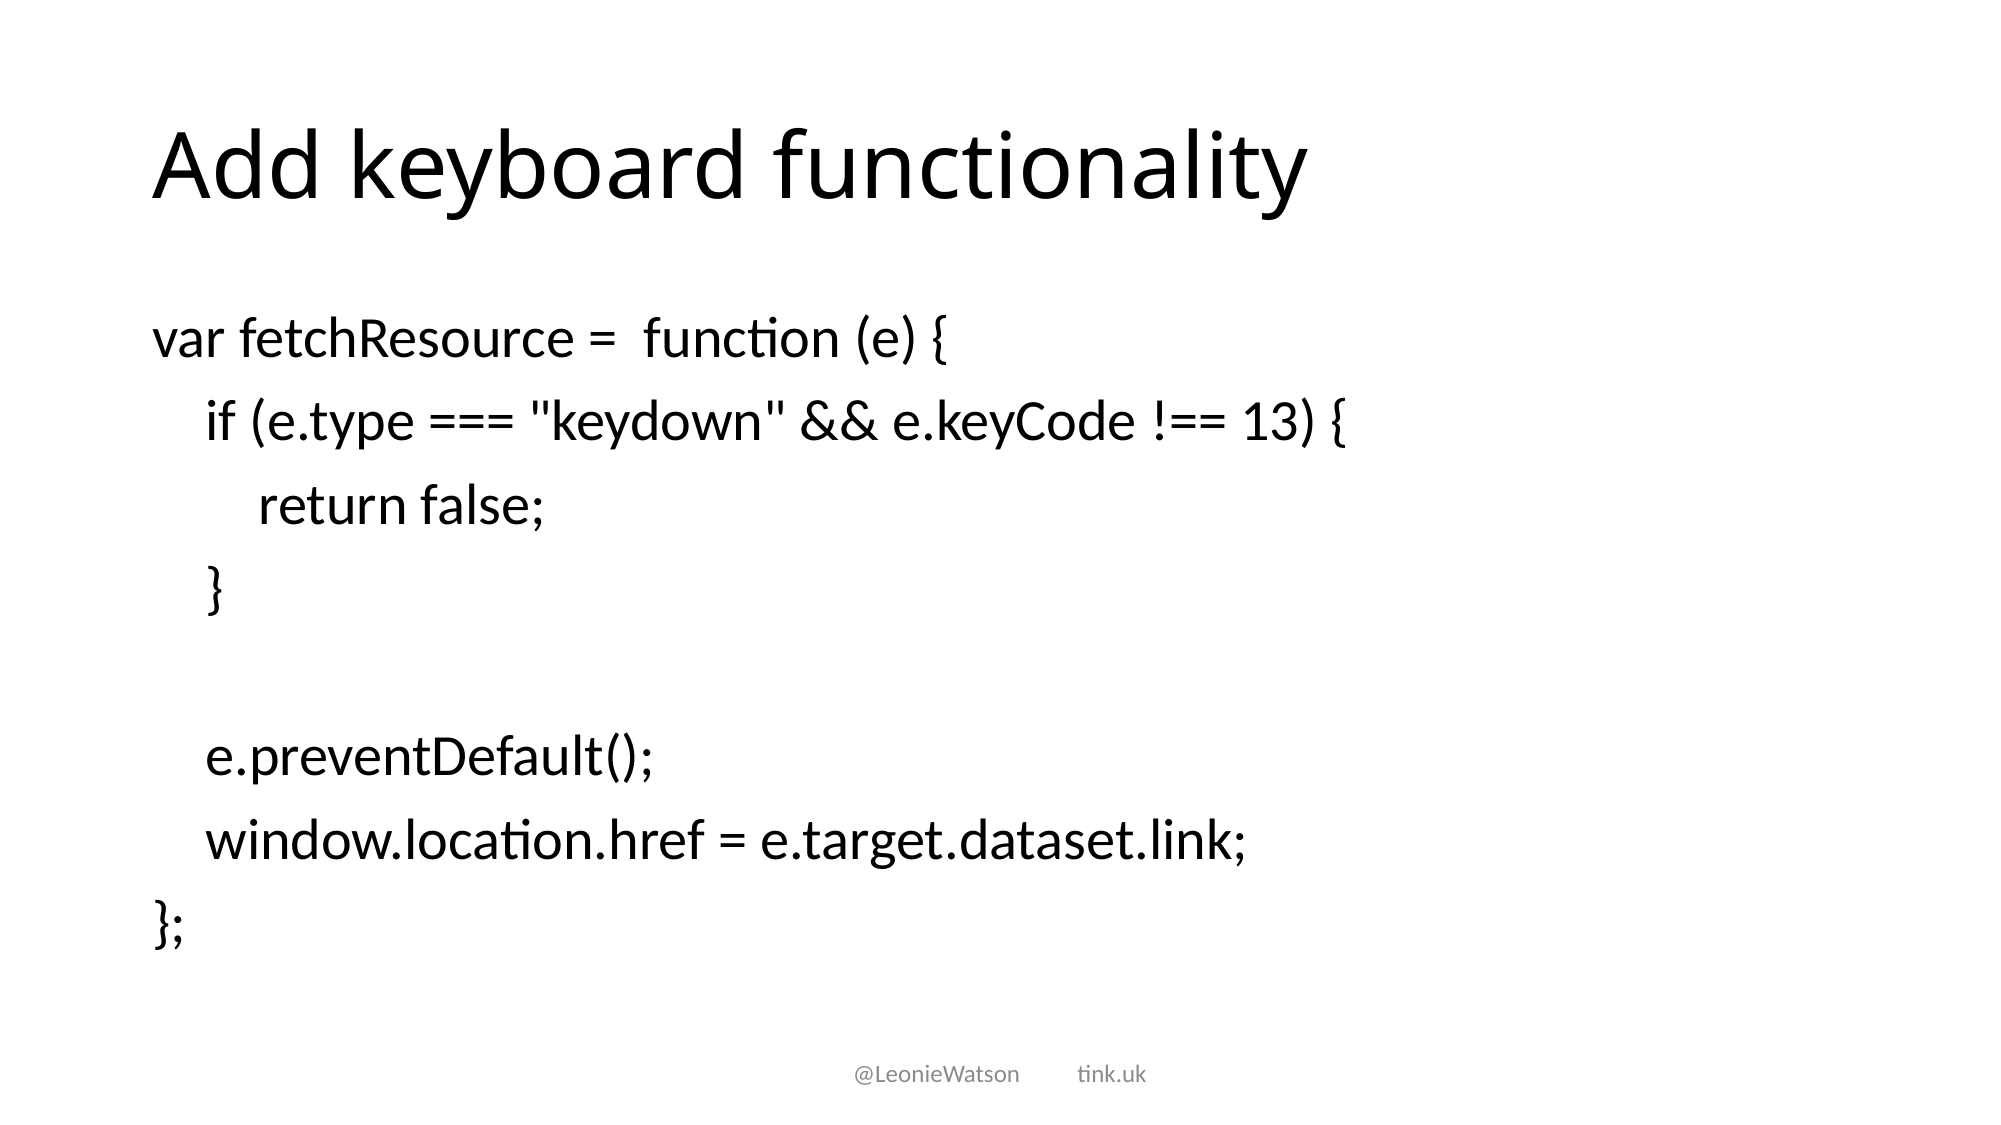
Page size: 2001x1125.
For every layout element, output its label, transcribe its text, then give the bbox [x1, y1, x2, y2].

footer @LeonieWatson tink.uk [662, 1042, 1338, 1103]
list var fetchResource = function (e) { if (e.type === "keydown" && e.keyCode !== 13) { return false; } e.preventDefault(); window.location.href = e.target.dataset.link; }; [137, 299, 1863, 1014]
title Add keyboard functionality [137, 59, 1863, 278]
